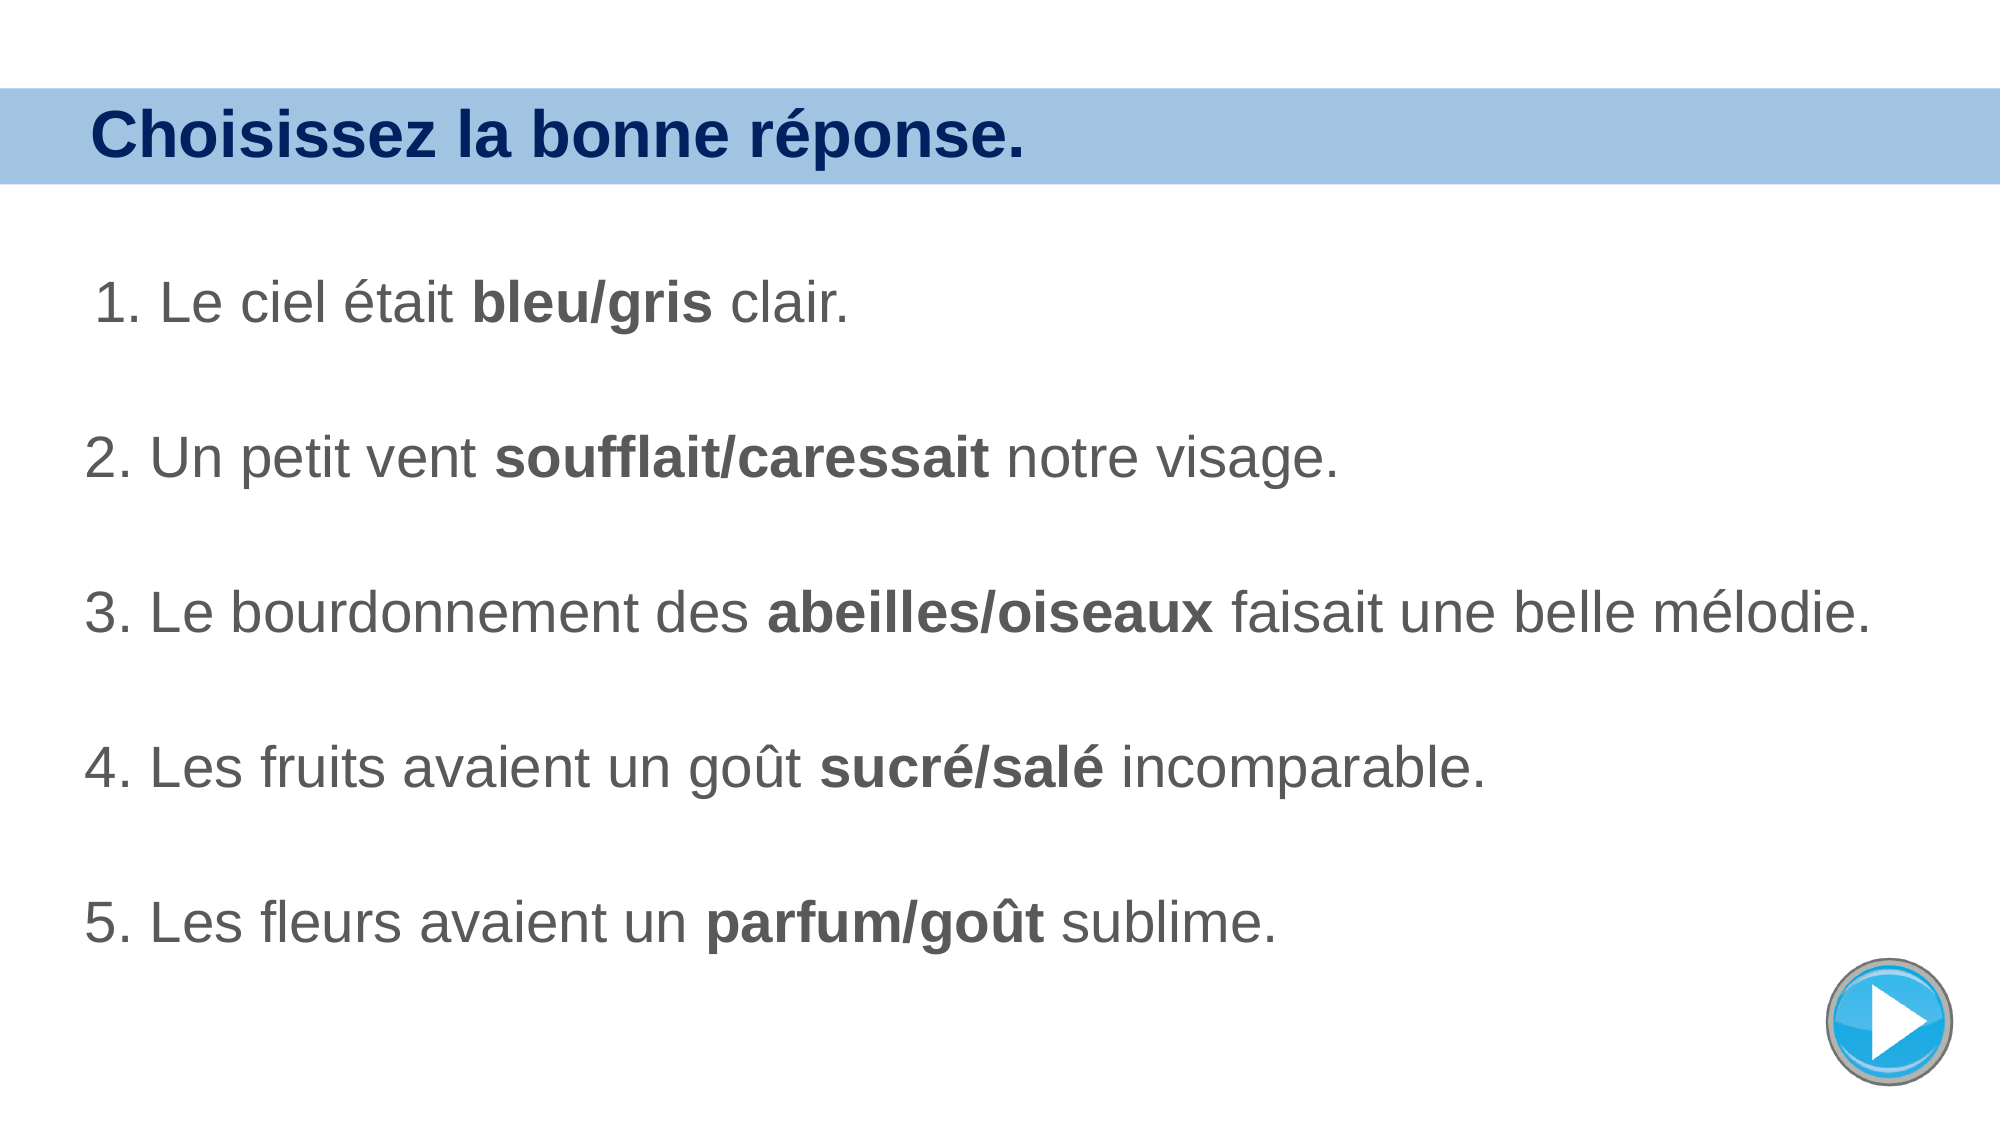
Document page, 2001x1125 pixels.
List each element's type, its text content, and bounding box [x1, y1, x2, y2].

picture [1824, 957, 1954, 1087]
text_box 1. Le ciel était bleu/gris clair. 2. Un petit vent soufflait/caressait notre visage. 3. Le bourdonnement des abeilles/oiseaux faisait une belle mélodie. 4. Les fruits avaient un goût sucré/salé incomparable. 5. Les fleurs avaient un parfum/goût sublime. [69, 213, 1925, 969]
list Choisissez la bonne réponse. [0, 88, 2000, 185]
